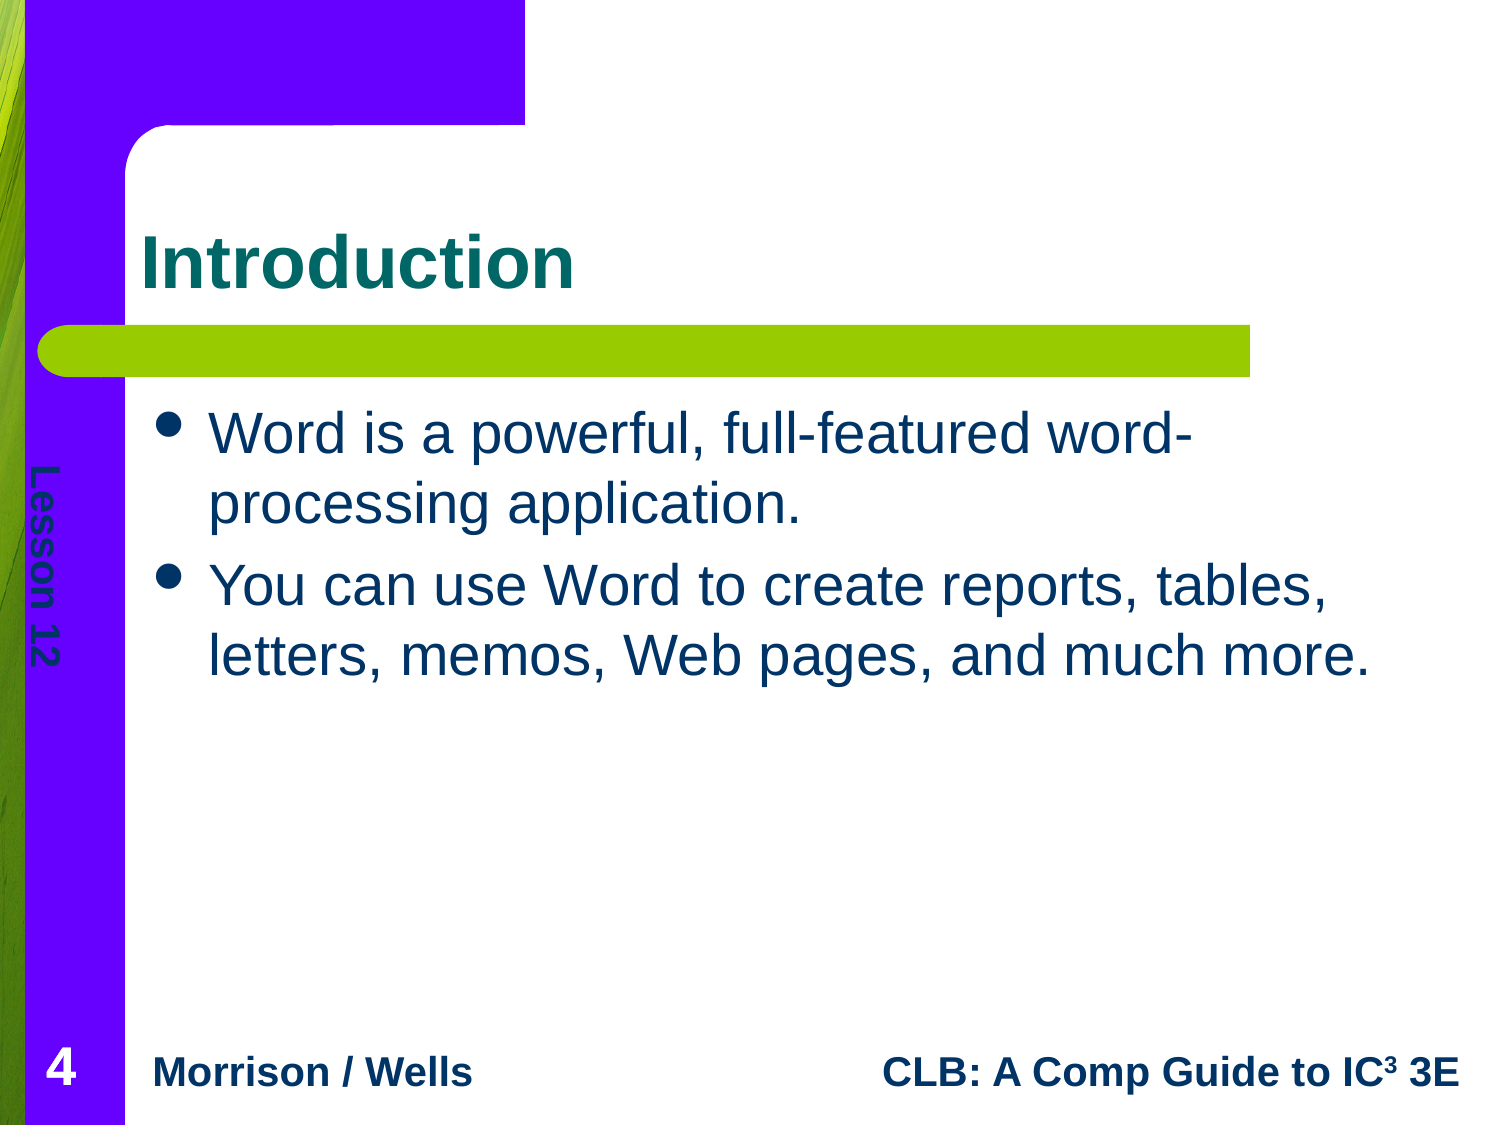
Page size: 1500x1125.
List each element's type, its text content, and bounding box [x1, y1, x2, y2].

list Word is a powerful, full-featured word-processing application. You can use Word to create reports, tables, letters, memos, Web pages, and much more. [137, 387, 1400, 1038]
title Introduction [124, 124, 1463, 313]
text_box 4 [13, 1023, 111, 1105]
picture [0, 0, 25, 1125]
